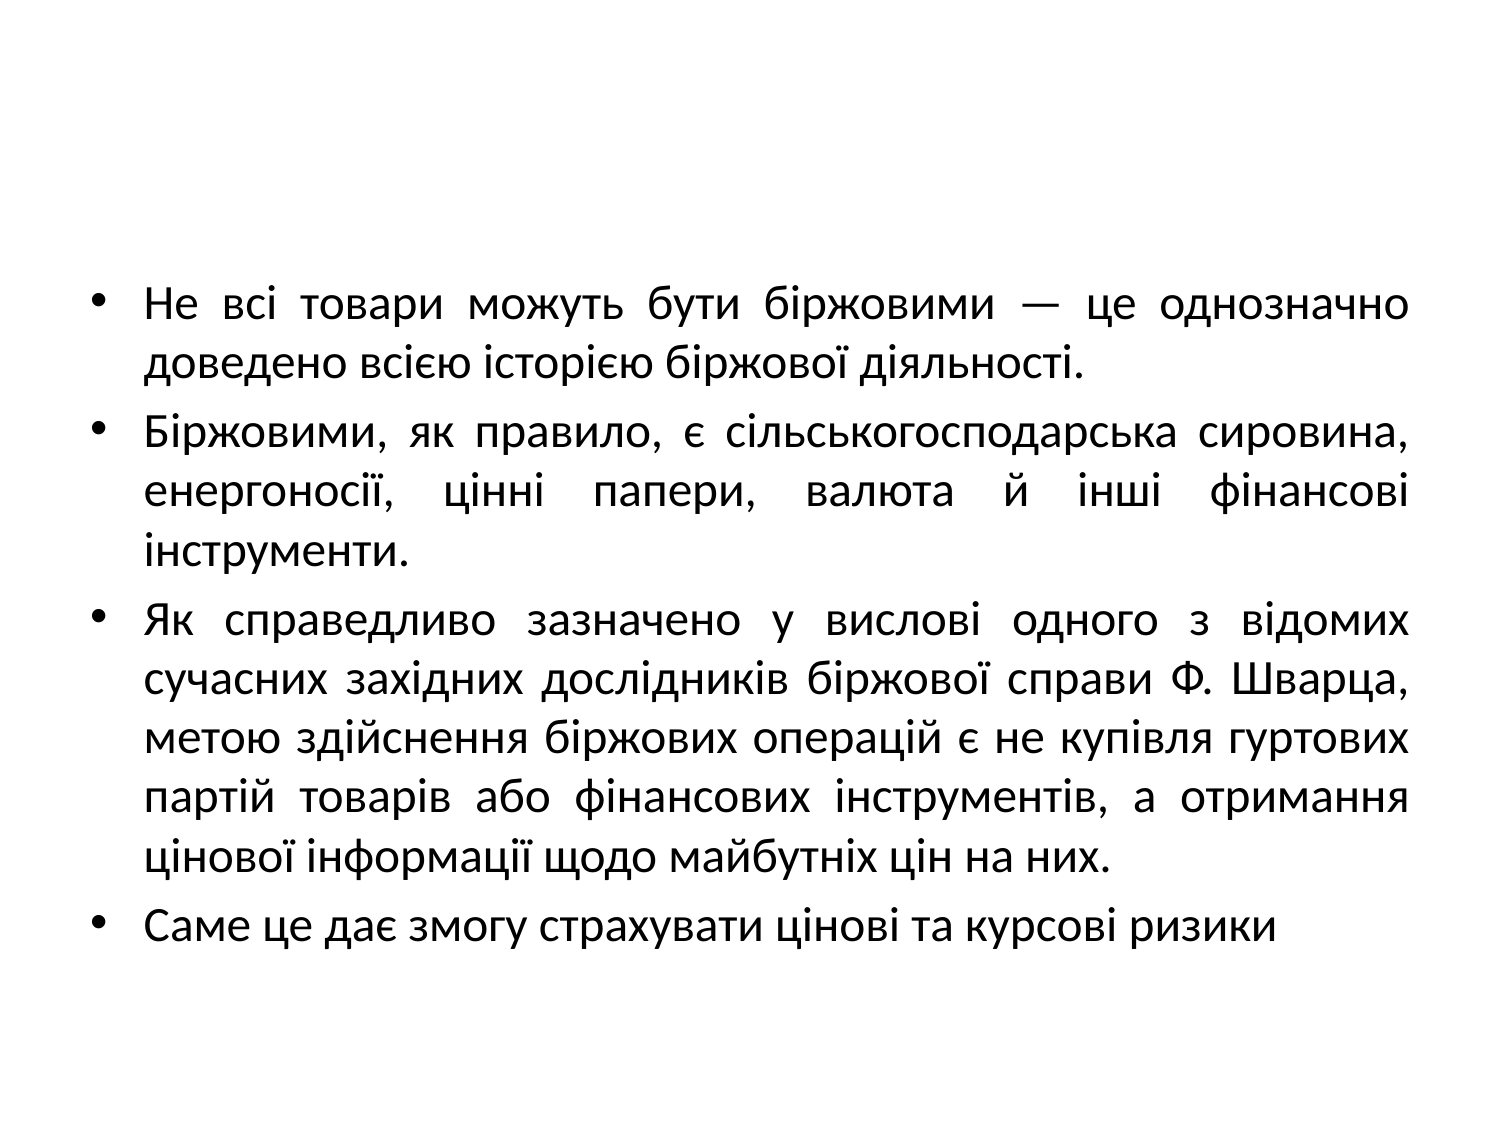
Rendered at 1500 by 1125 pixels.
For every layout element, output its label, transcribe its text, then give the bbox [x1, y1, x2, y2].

list Не всі товари можуть бути біржовими — це однозначно доведено всією історією біржової діяльності. Біржовими, як правило, є сільськогосподарська сировина, енергоносії, цінні папери, валюта й інші фінансові інструменти. Як справедливо зазначено у вислові одного з відомих сучасних західних дослідників біржової справи Ф. Шварца, метою здійснення біржових операцій є не купівля гуртових партій товарів або фінансових інструментів, а отримання цінової інформації щодо майбутніх цін на них. Саме це дає змогу страхувати цінові та курсові ризики [75, 262, 1425, 1005]
